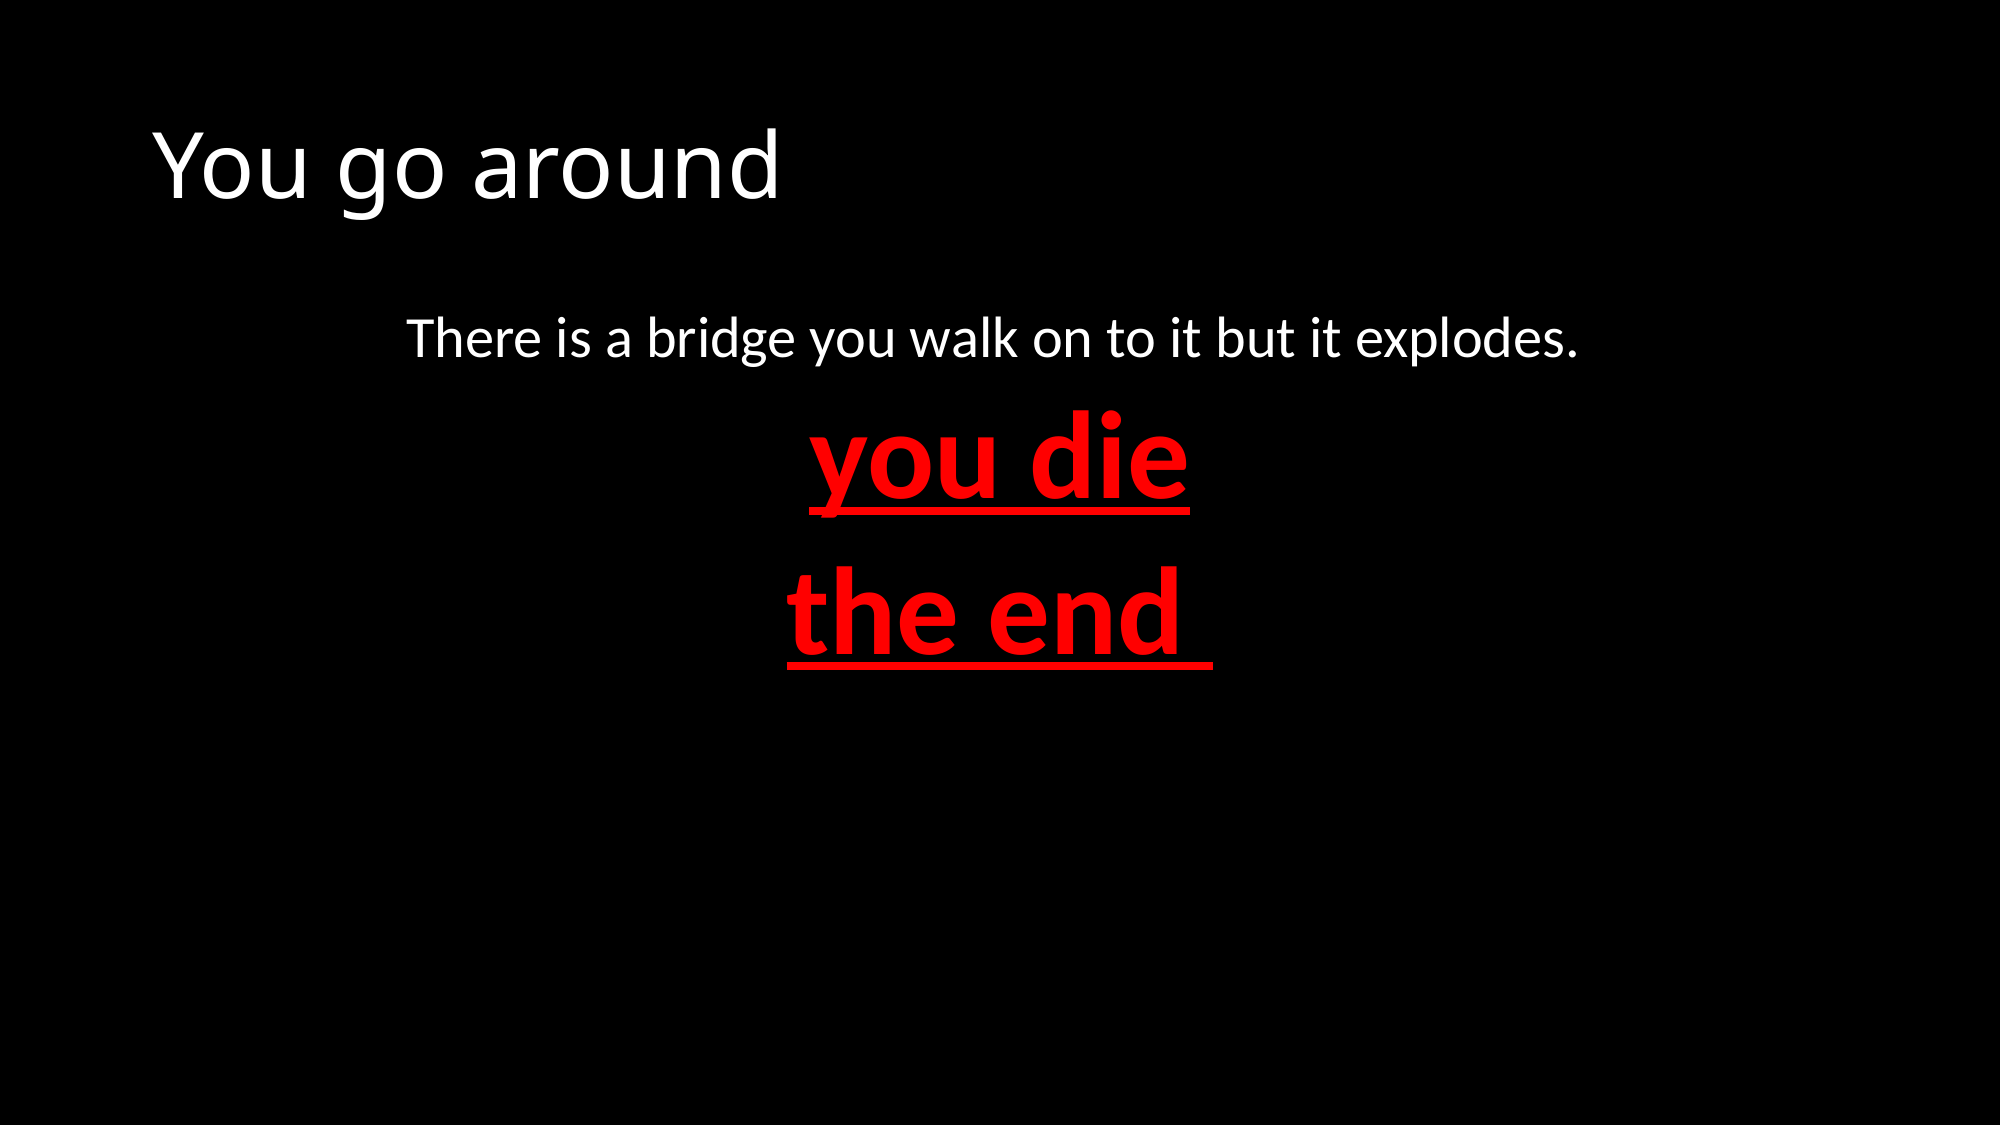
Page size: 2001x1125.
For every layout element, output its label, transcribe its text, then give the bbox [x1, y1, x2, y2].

list There is a bridge you walk on to it but it explodes. you die the end [137, 299, 1863, 1014]
title You go around [137, 59, 1863, 278]
